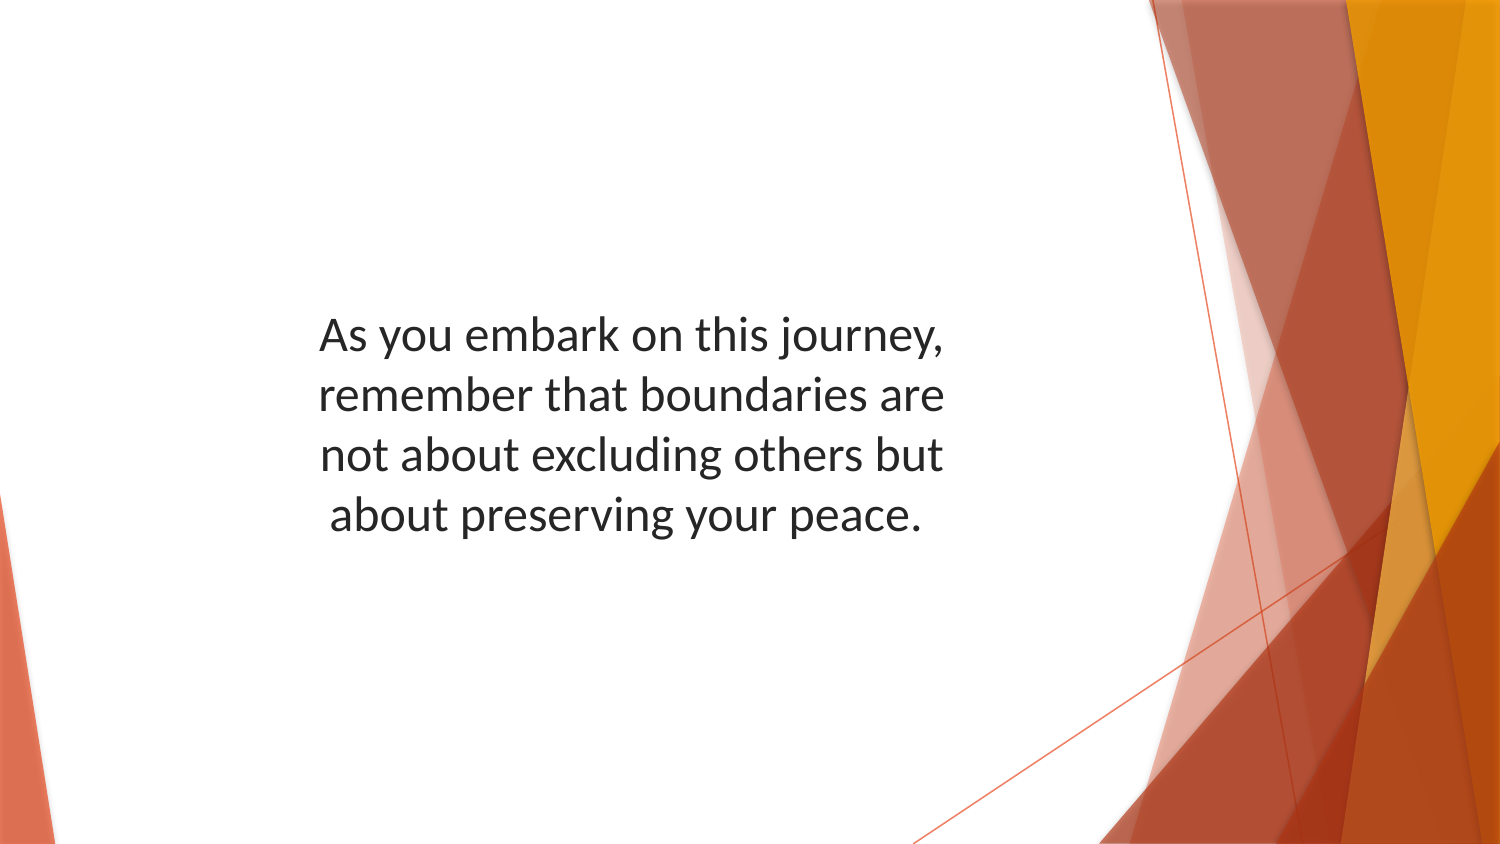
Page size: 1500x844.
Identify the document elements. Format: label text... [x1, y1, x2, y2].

list As you embark on this journey, remember that boundaries are not about excluding others but about preserving your peace. [277, 197, 987, 647]
